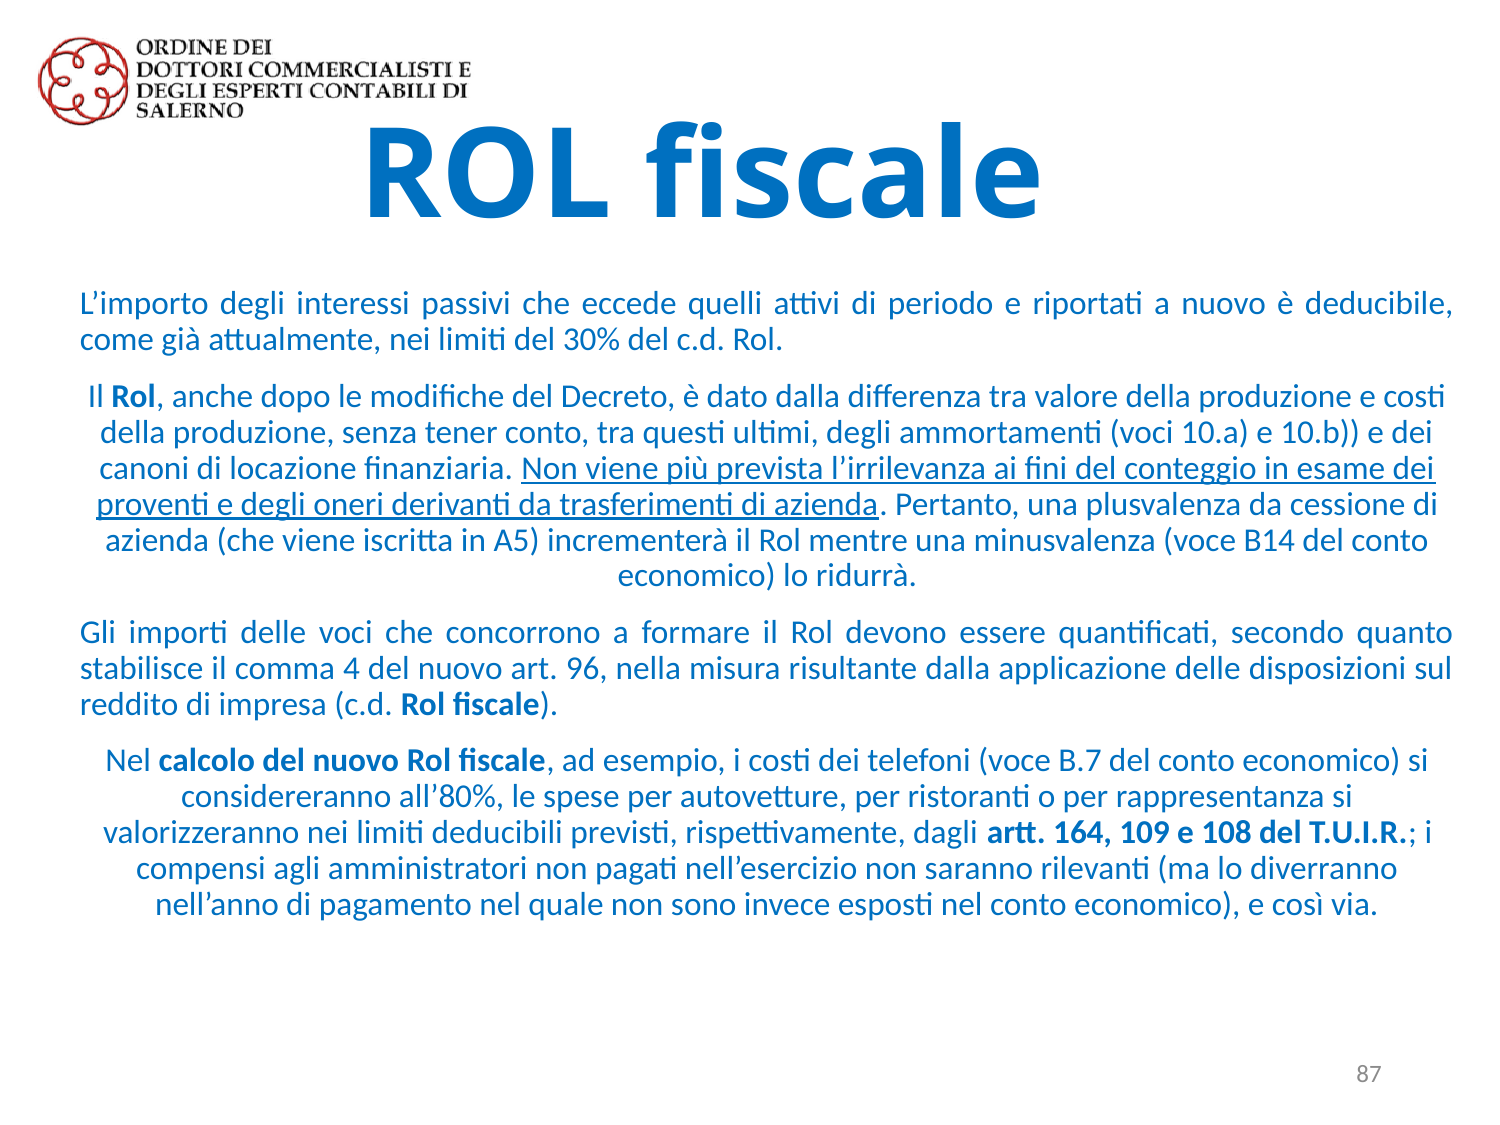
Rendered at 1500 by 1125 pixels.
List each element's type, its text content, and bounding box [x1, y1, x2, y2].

picture [29, 29, 479, 127]
slide_number 87 [1059, 1042, 1397, 1103]
title ROL fiscale [64, 101, 1340, 253]
subtitle L’importo degli interessi passivi che eccede quelli attivi di periodo e riportati a nuovo è deducibile, come già attualmente, nei limiti del 30% del c.d. Rol. Il Rol, anche dopo le modifiche del Decreto, è dato dalla differenza tra valore della produzione e costi della produzione, senza tener conto, tra questi ultimi, degli ammortamenti (voci 10.a) e 10.b)) e dei canoni di locazione finanziaria. Non viene più prevista l’irrilevanza ai fini del conteggio in esame dei proventi e degli oneri derivanti da trasferimenti di azienda. Pertanto, una plusvalenza da cessione di azienda (che viene iscritta in A5) incrementerà il Rol mentre una minusvalenza (voce B14 del conto economico) lo ridurrà. Gli importi delle voci che concorrono a formare il Rol devono essere quantificati, secondo quanto stabilisce il comma 4 del nuovo art. 96, nella misura risultante dalla applicazione delle disposizioni sul reddito di impresa (c.d. Rol fiscale). Nel calcolo del nuovo Rol fiscale, ad esempio, i costi dei telefoni (voce B.7 del conto economico) si considereranno all’80%, le spese per autovetture, per ristoranti o per rappresentanza si valorizzeranno nei limiti deducibili previsti, rispettivamente, dagli artt. 164, 109 e 108 del T.U.I.R.; i compensi agli amministratori non pagati nell’esercizio non saranno rilevanti (ma lo diverranno nell’anno di pagamento nel quale non sono invece esposti nel conto economico), e così via. [64, 278, 1471, 1010]
